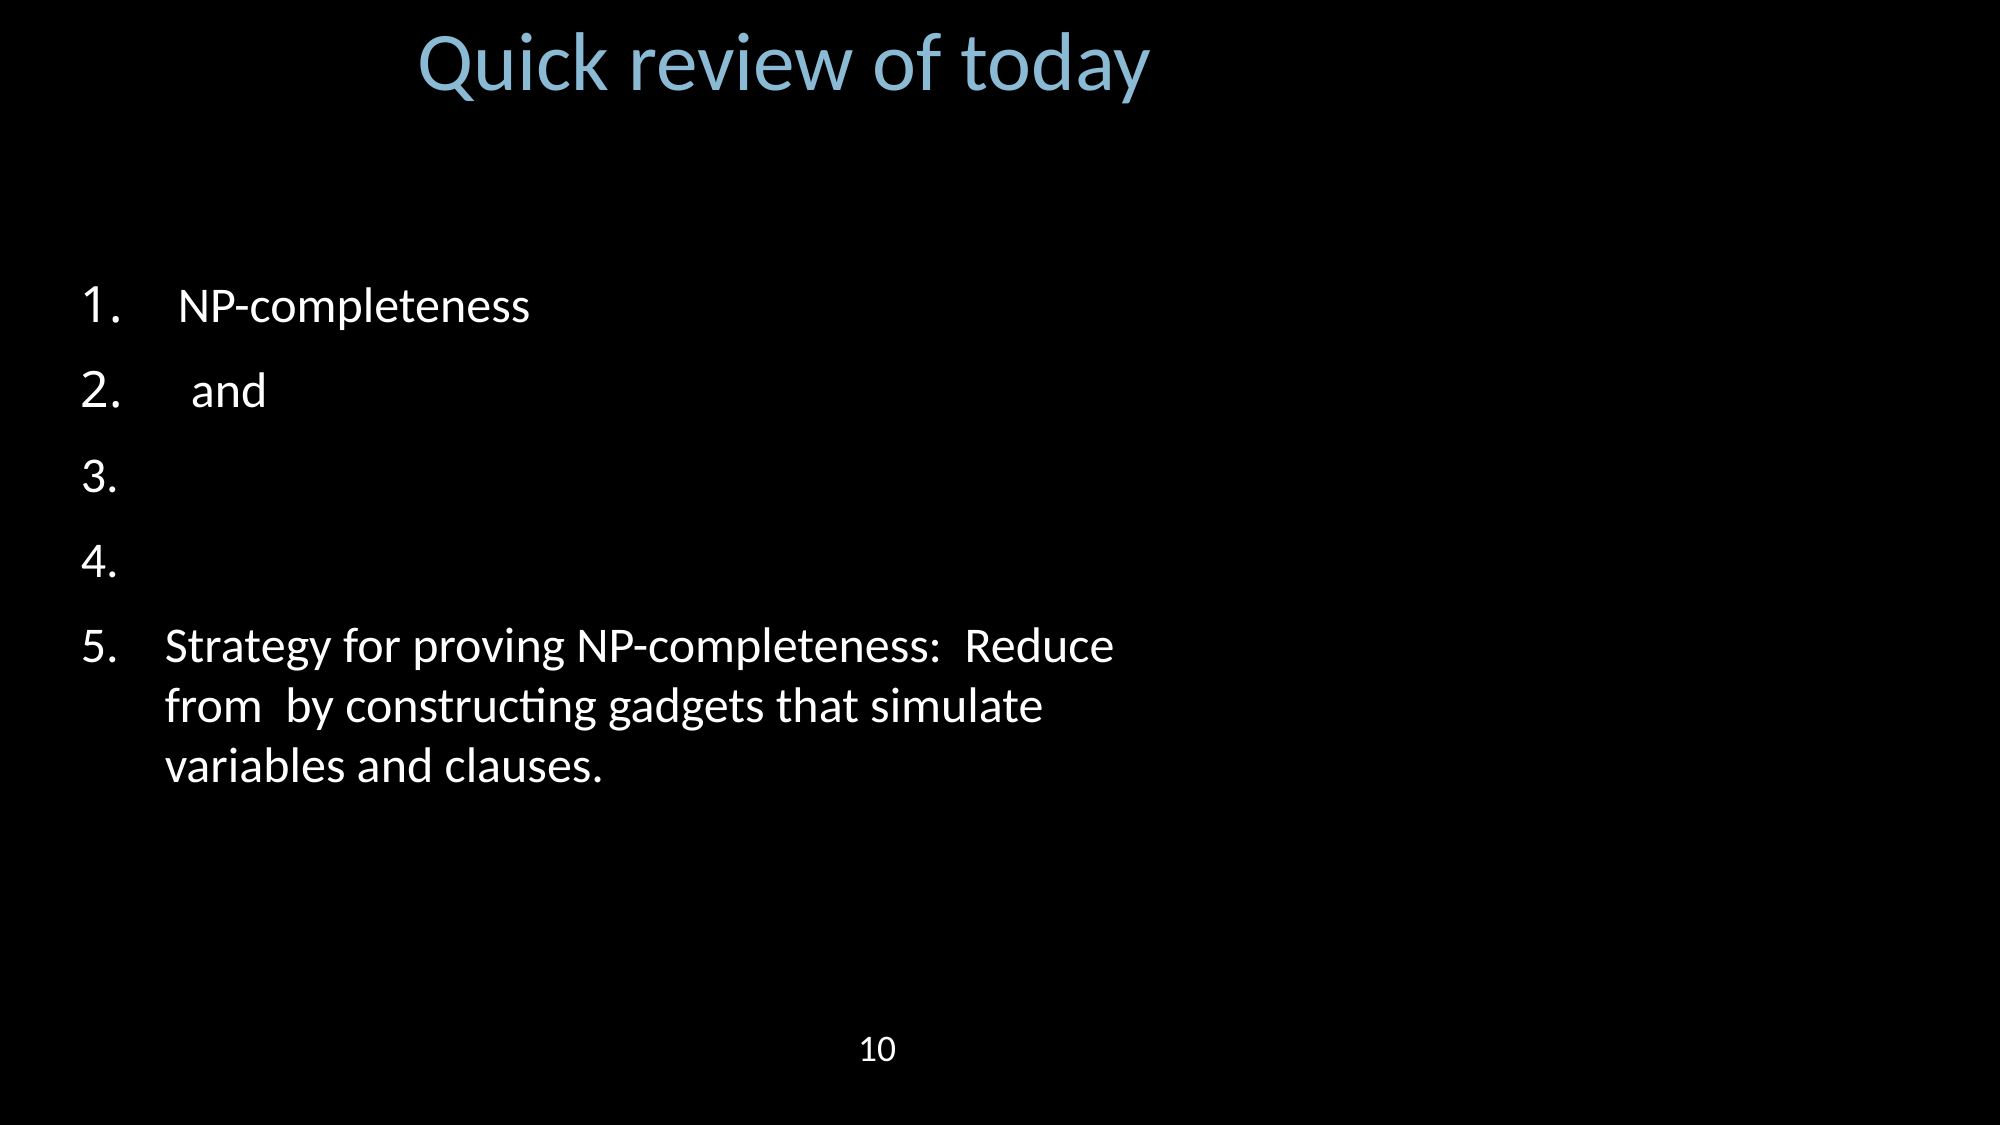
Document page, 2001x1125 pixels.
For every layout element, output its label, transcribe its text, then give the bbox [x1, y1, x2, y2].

text_box Quick review of today [0, 0, 1571, 115]
text_box 10 [843, 1016, 911, 1077]
